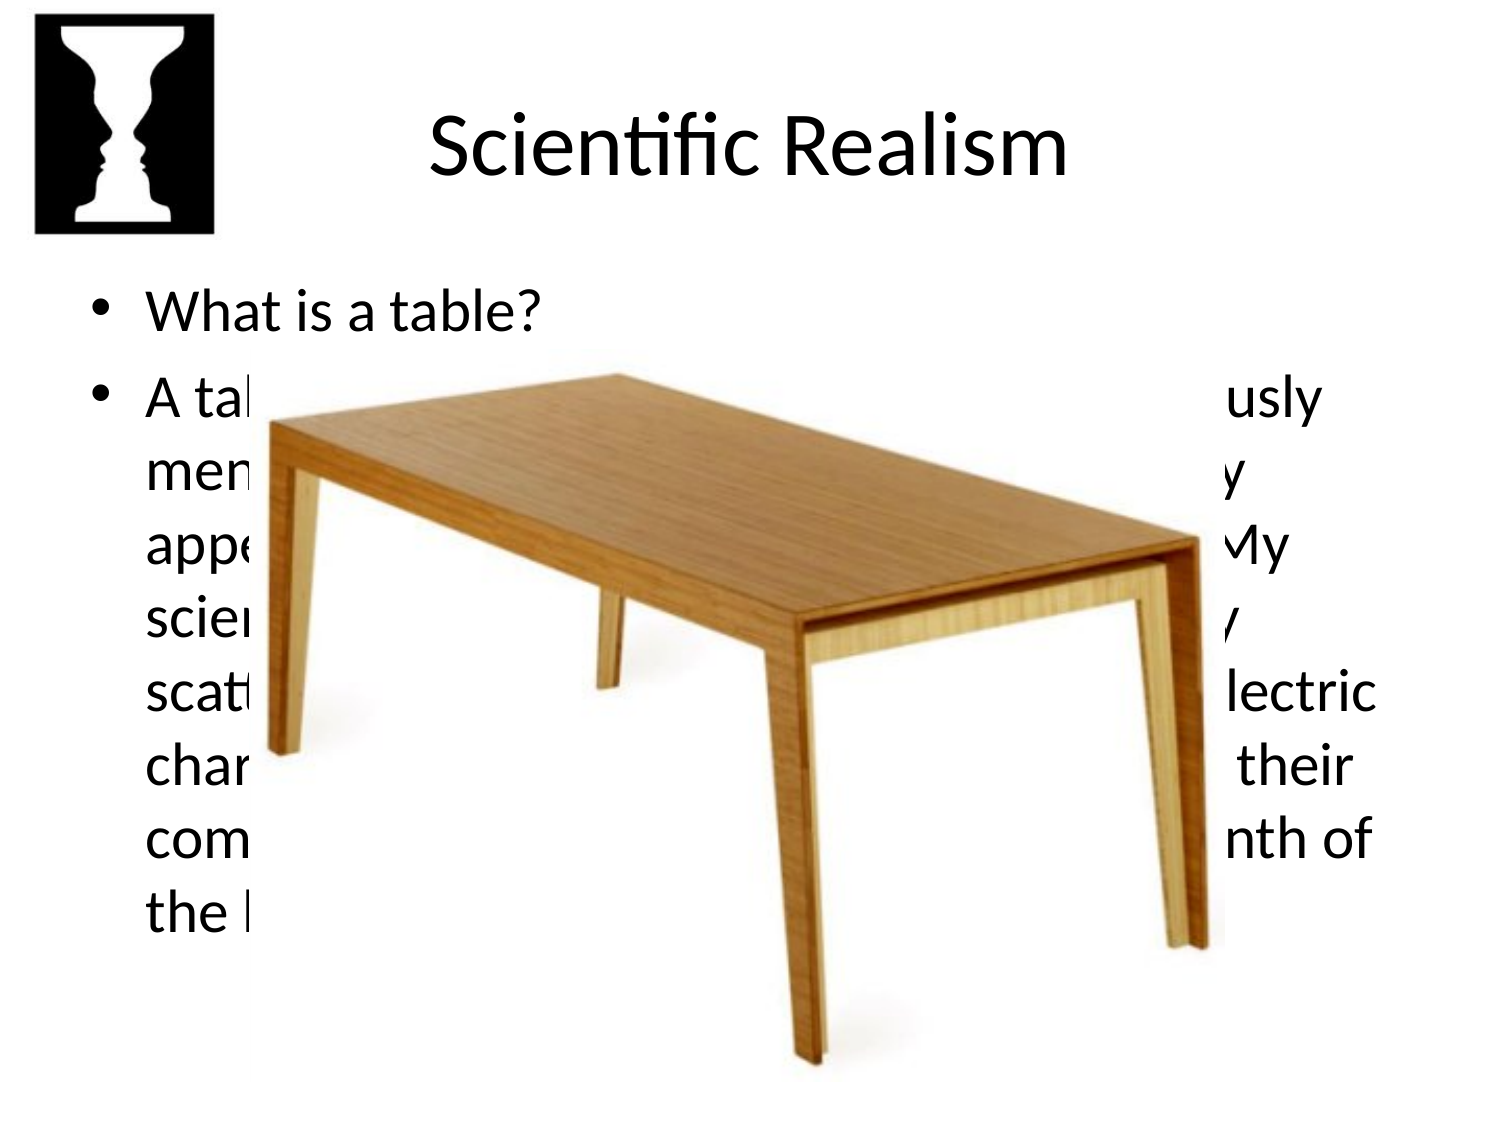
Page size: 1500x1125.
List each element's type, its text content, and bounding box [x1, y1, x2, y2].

picture [249, 349, 1226, 1082]
list What is a table? A table does not belong to the world previously mentioned- that world which spontaneously appears around me when I open my eyes.. My scientific table is mostly emptiness. Sparsely scattered in that emptiness are numerous electric charges rushing about with great speed but their combined bulk amounts to less than 1 billionth of the bulk of the table itself…. Page 100 TOK [75, 262, 1425, 1005]
title Scientific Realism [75, 45, 1425, 233]
picture [0, 0, 250, 250]
